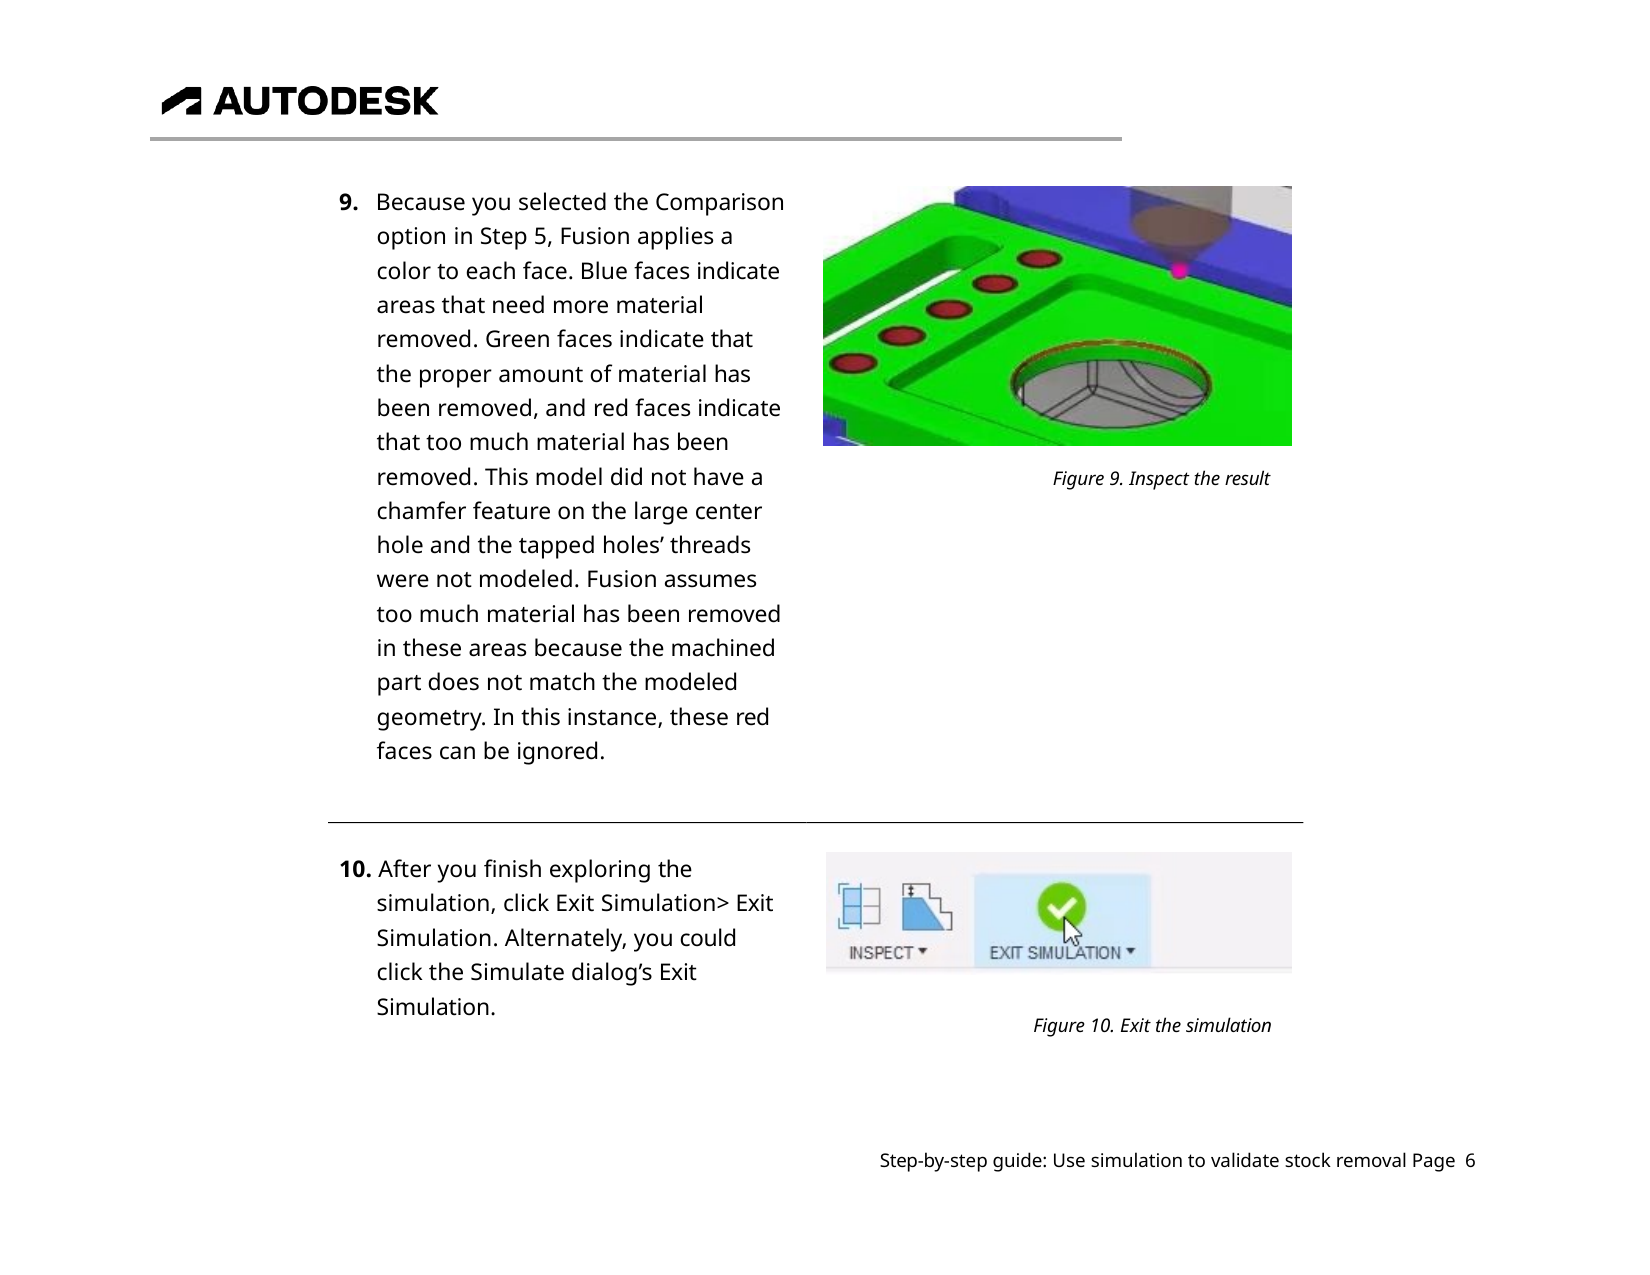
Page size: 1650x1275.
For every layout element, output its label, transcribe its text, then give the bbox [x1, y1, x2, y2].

text_box 9. Because you selected the Comparison option in Step 5, Fusion applies a color to each face. Blue faces indicate areas that need more material removed. Green faces indicate that the proper amount of material has been removed, and red faces indicate that too much material has been removed. This model did not have a chamfer feature on the large center hole and the tapped holes’ threads were not modeled. Fusion assumes too much material has been removed in these areas because the machined part does not match the modeled geometry. In this instance, these red faces can be ignored. [337, 178, 788, 764]
text_box 10. After you finish exploring the simulation, click Exit Simulation> Exit Simulation. Alternately, you could click the Simulate dialog’s Exit Simulation. [337, 845, 787, 1020]
picture [822, 186, 1292, 447]
text_box Figure 9. Inspect the result [1050, 464, 1294, 489]
slide_number Step-by-step guide: Use simulation to validate stock removal Page 10 [877, 1145, 1509, 1275]
picture [825, 852, 1292, 975]
text_box Figure 10. Exit the simulation [1031, 1011, 1295, 1037]
picture [161, 86, 439, 115]
